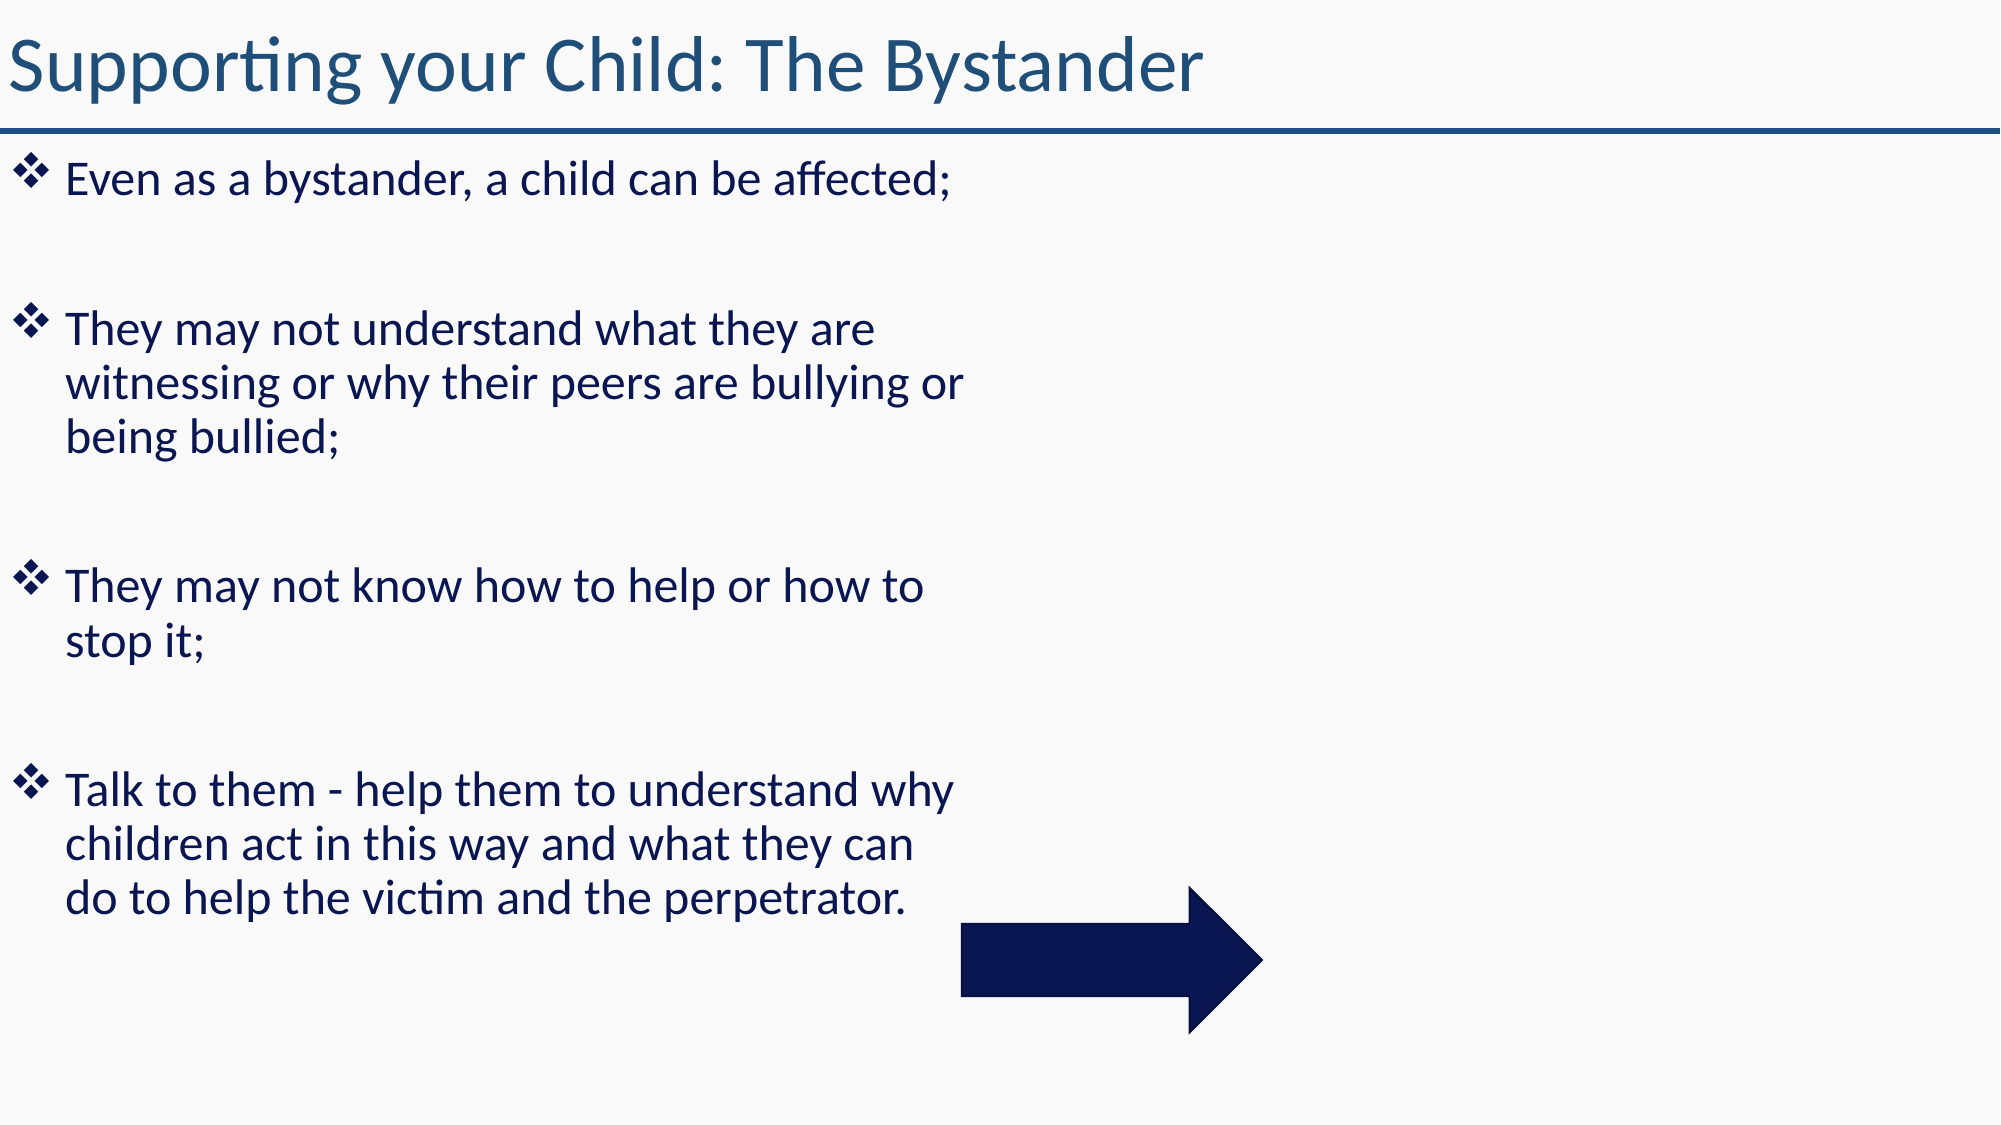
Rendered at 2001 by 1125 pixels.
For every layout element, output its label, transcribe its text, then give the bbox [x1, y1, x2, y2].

title Supporting your Child: The Bystander [0, 0, 2000, 131]
list Even as a bystander, a child can be affected; They may not understand what they are witnessing or why their peers are bullying or being bullied; They may not know how to help or how to stop it; Talk to them - help them to understand why children act in this way and what they can do to help the victim and the perpetrator. [0, 143, 981, 1109]
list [1017, 143, 1999, 1109]
text_box [960, 922, 1017, 998]
